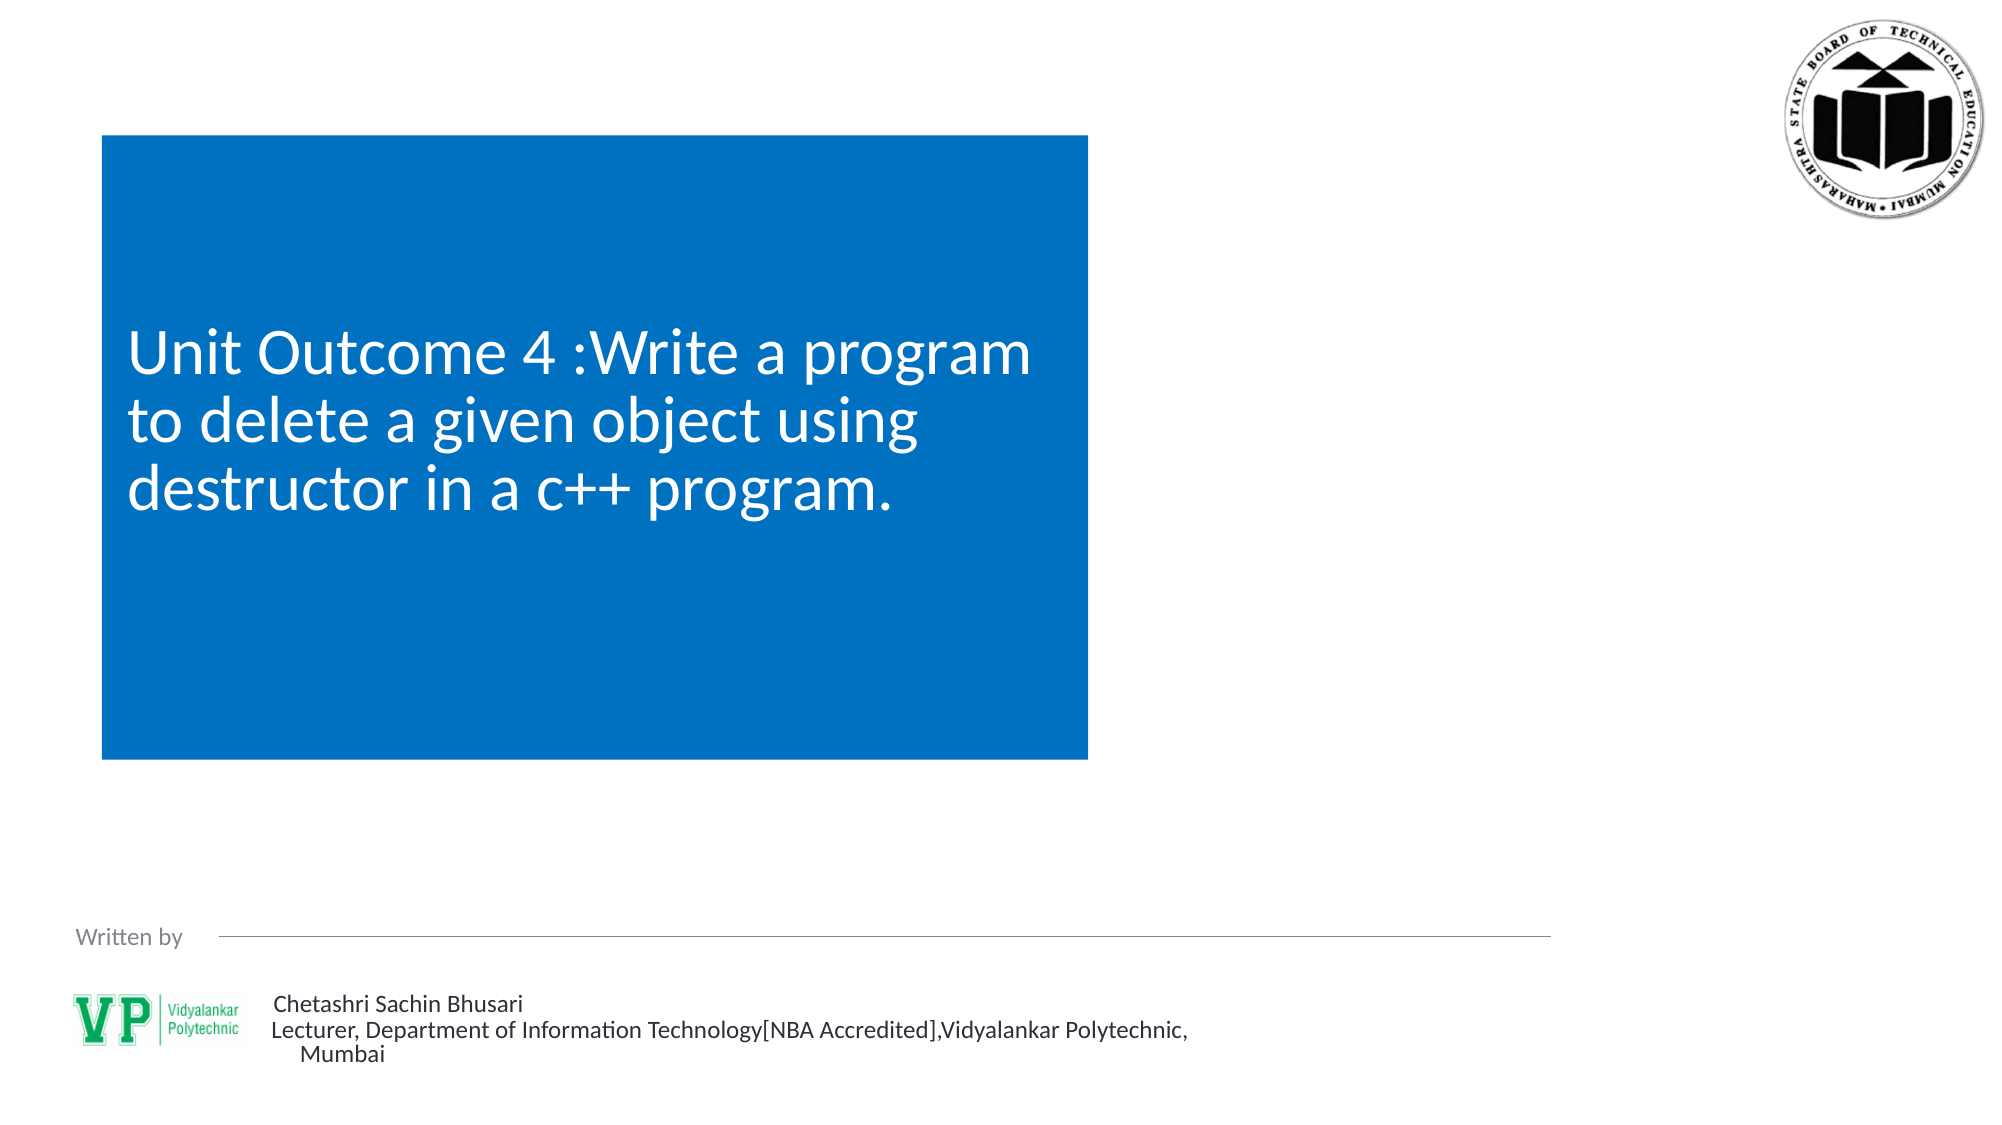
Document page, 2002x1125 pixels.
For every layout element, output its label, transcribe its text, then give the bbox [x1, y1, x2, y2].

list Chetashri Sachin Bhusari [218, 987, 726, 1017]
picture [68, 990, 246, 1050]
picture [1764, 0, 2001, 237]
title Unit Outcome 4 :Write a program to delete a given object using destructor in a c++ program. [127, 320, 1087, 605]
list Lecturer, Department of Information Technology[NBA Accredited],Vidyalankar Polytechnic, Mumbai [265, 1019, 1226, 1078]
